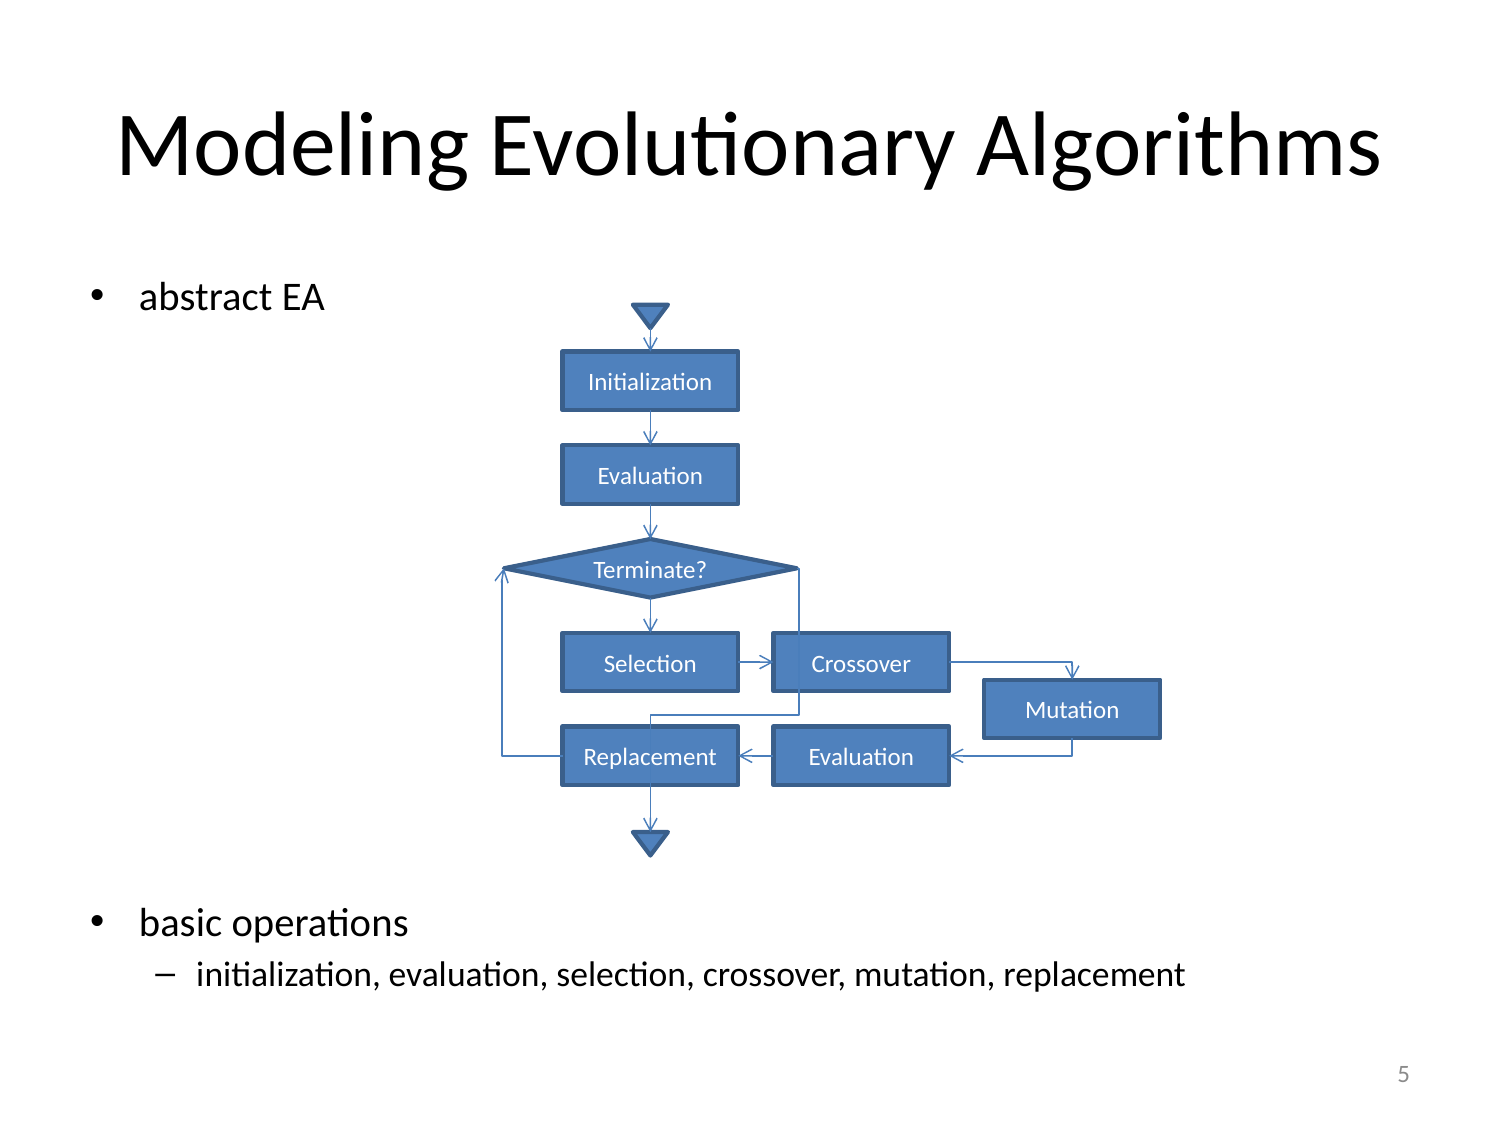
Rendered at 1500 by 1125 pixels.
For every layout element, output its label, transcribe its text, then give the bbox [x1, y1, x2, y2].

title Modeling Evolutionary Algorithms [75, 45, 1425, 233]
list abstract EA basic operations initialization, evaluation, selection, crossover, mutation, replacement [75, 262, 1425, 1005]
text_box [503, 304, 1161, 856]
slide_number 5 [1074, 1042, 1425, 1103]
